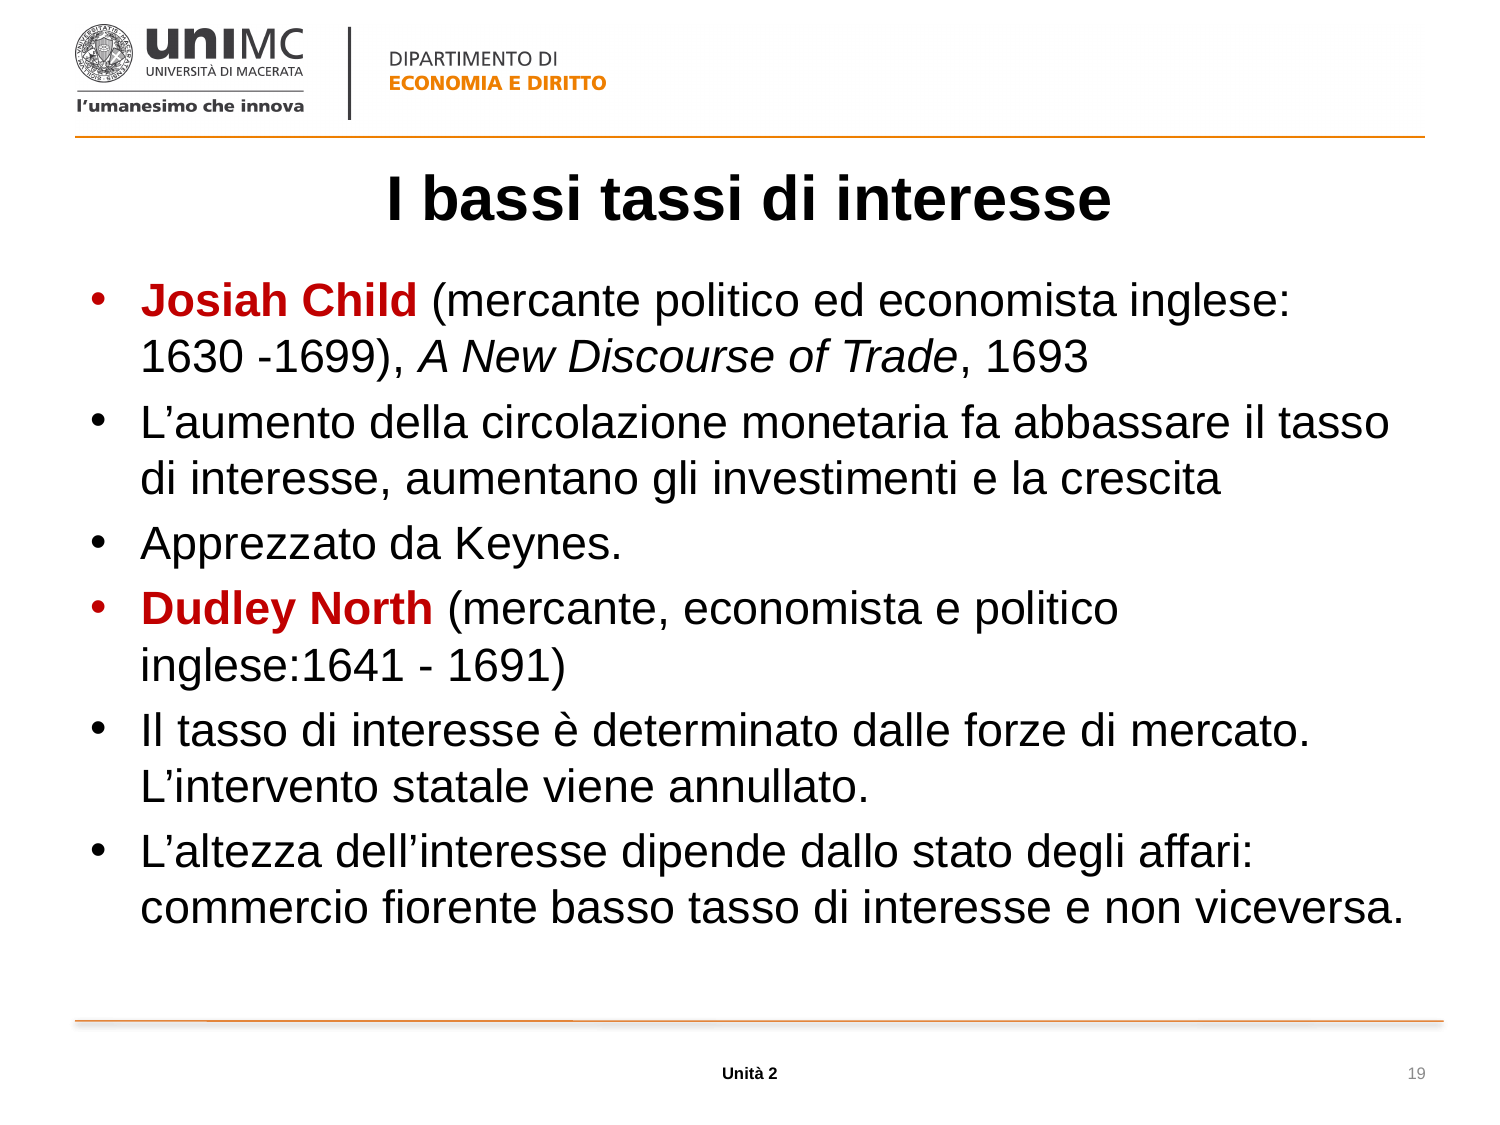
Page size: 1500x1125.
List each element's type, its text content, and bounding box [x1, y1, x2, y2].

title I bassi tassi di interesse [75, 149, 1425, 241]
list Josiah Child (mercante politico ed economista inglese: 1630 -1699), A New Discourse of Trade, 1693 L’aumento della circolazione monetaria fa abbassare il tasso di interesse, aumentano gli investimenti e la crescita Apprezzato da Keynes. Dudley North (mercante, economista e politico inglese:1641 - 1691) Il tasso di interesse è determinato dalle forze di mercato. L’intervento statale viene annullato. L’altezza dell’interesse dipende dallo stato degli affari: commercio fiorente basso tasso di interesse e non viceversa. [75, 262, 1425, 1005]
footer Unità 2 [512, 1042, 988, 1103]
picture [75, 24, 1425, 138]
slide_number 19 [1091, 1042, 1442, 1103]
